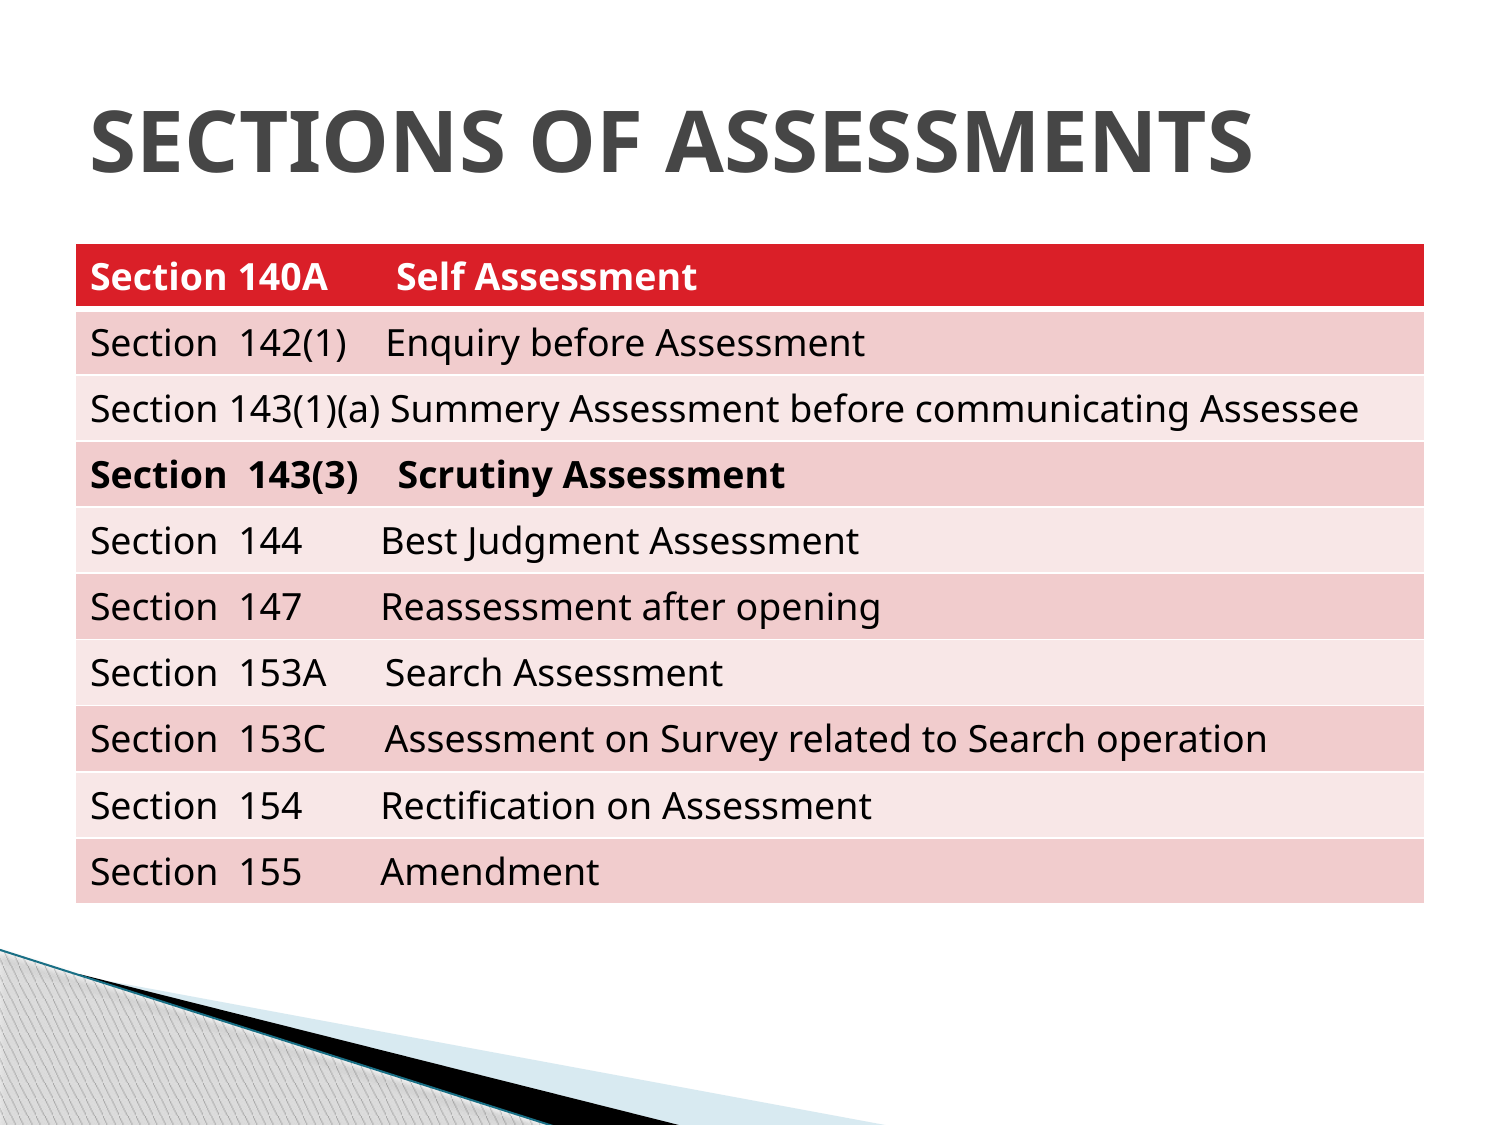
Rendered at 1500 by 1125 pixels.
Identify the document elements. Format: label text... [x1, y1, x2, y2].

table_cell Section 143(3) Scrutiny Assessment [76, 442, 1424, 506]
table_cell Section 142(1) Enquiry before Assessment [76, 312, 1424, 374]
table_cell Section 155 Amendment [76, 839, 1424, 903]
table_cell Section 154 Rectification on Assessment [76, 773, 1424, 837]
table_cell Section 153A Search Assessment [76, 640, 1424, 705]
table_cell Section 143(1)(a) Summery Assessment before communicating Assessee [76, 376, 1424, 440]
title SECTIONS OF ASSESSMENTS [75, 45, 1425, 233]
table_cell Section 144 Best Judgment Assessment [76, 508, 1424, 572]
table_cell Section 153C Assessment on Survey related to Search operation [76, 706, 1424, 771]
table_header Section 140A Self Assessment [76, 244, 1424, 306]
table_cell Section 147 Reassessment after opening [76, 574, 1424, 639]
